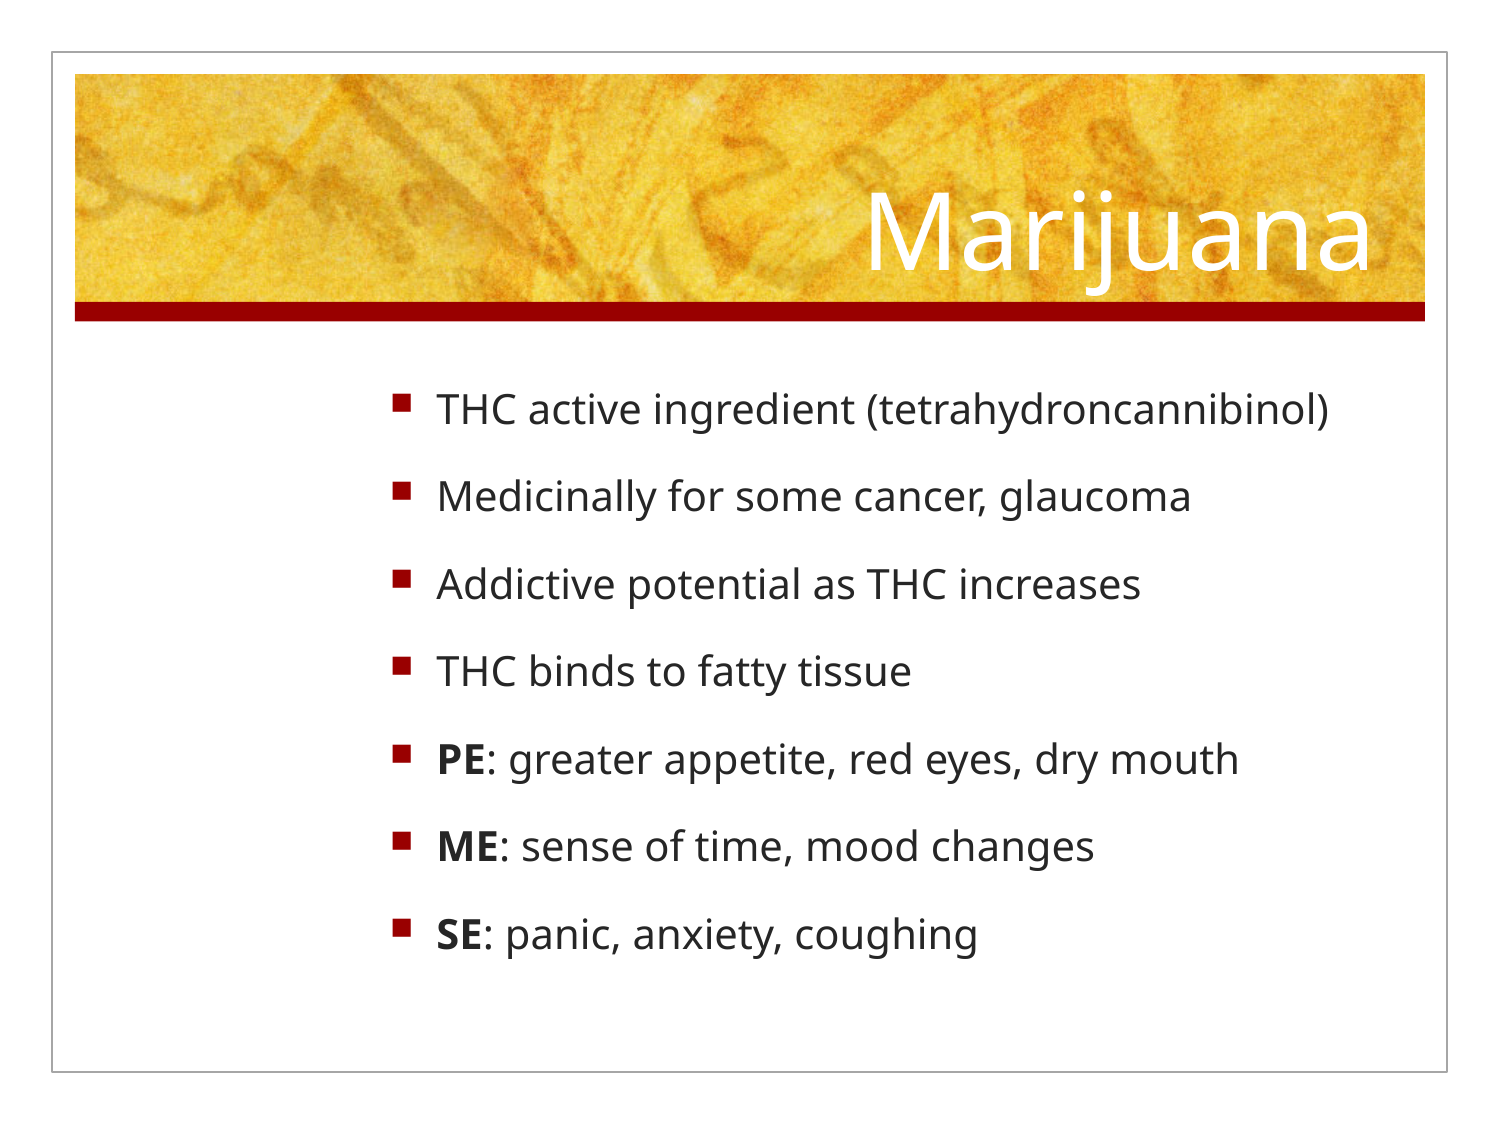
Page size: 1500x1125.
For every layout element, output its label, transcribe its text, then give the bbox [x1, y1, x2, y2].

title Marijuana [108, 74, 1392, 292]
picture [75, 74, 1425, 301]
list THC active ingredient (tetrahydroncannibinol) Medicinally for some cancer, glaucoma Addictive potential as THC increases THC binds to fatty tissue PE: greater appetite, red eyes, dry mouth ME: sense of time, mood changes SE: panic, anxiety, coughing [375, 375, 1392, 1005]
